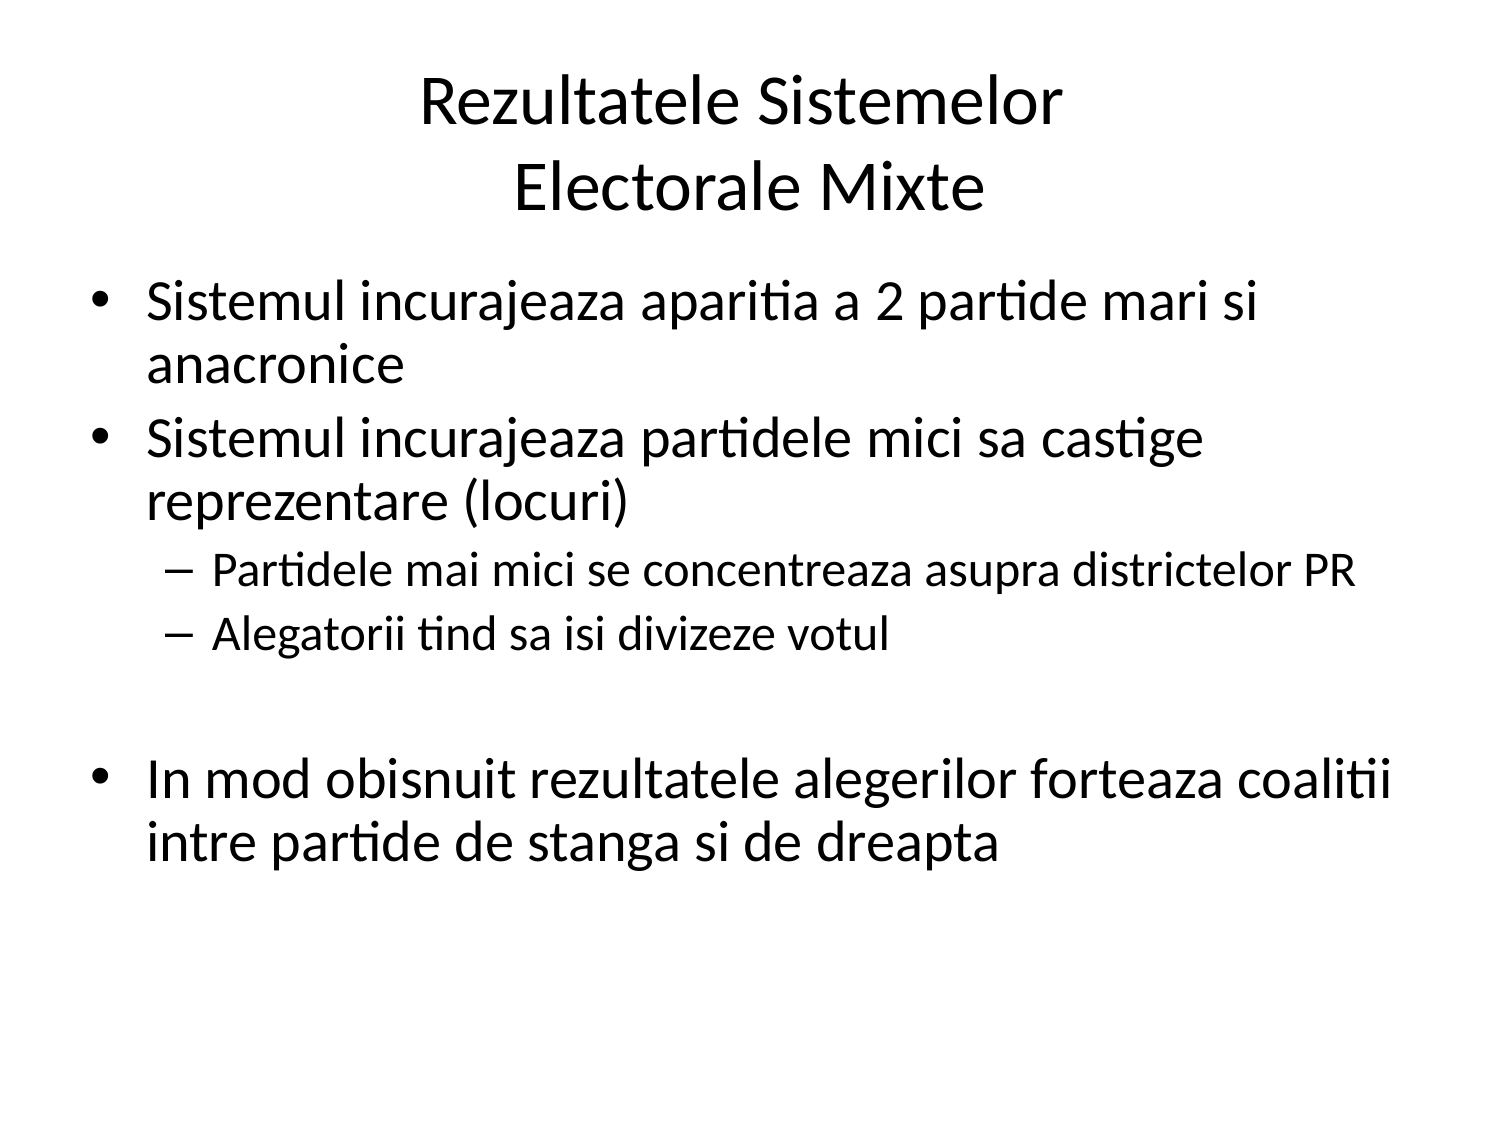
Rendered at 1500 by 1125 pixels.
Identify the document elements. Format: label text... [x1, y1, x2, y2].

list Sistemul incurajeaza aparitia a 2 partide mari si anacronice Sistemul incurajeaza partidele mici sa castige reprezentare (locuri) Partidele mai mici se concentreaza asupra districtelor PR Alegatorii tind sa isi divizeze votul In mod obisnuit rezultatele alegerilor forteaza coalitii intre partide de stanga si de dreapta [75, 262, 1425, 1005]
title Rezultatele Sistemelor Electorale Mixte [75, 45, 1425, 233]
